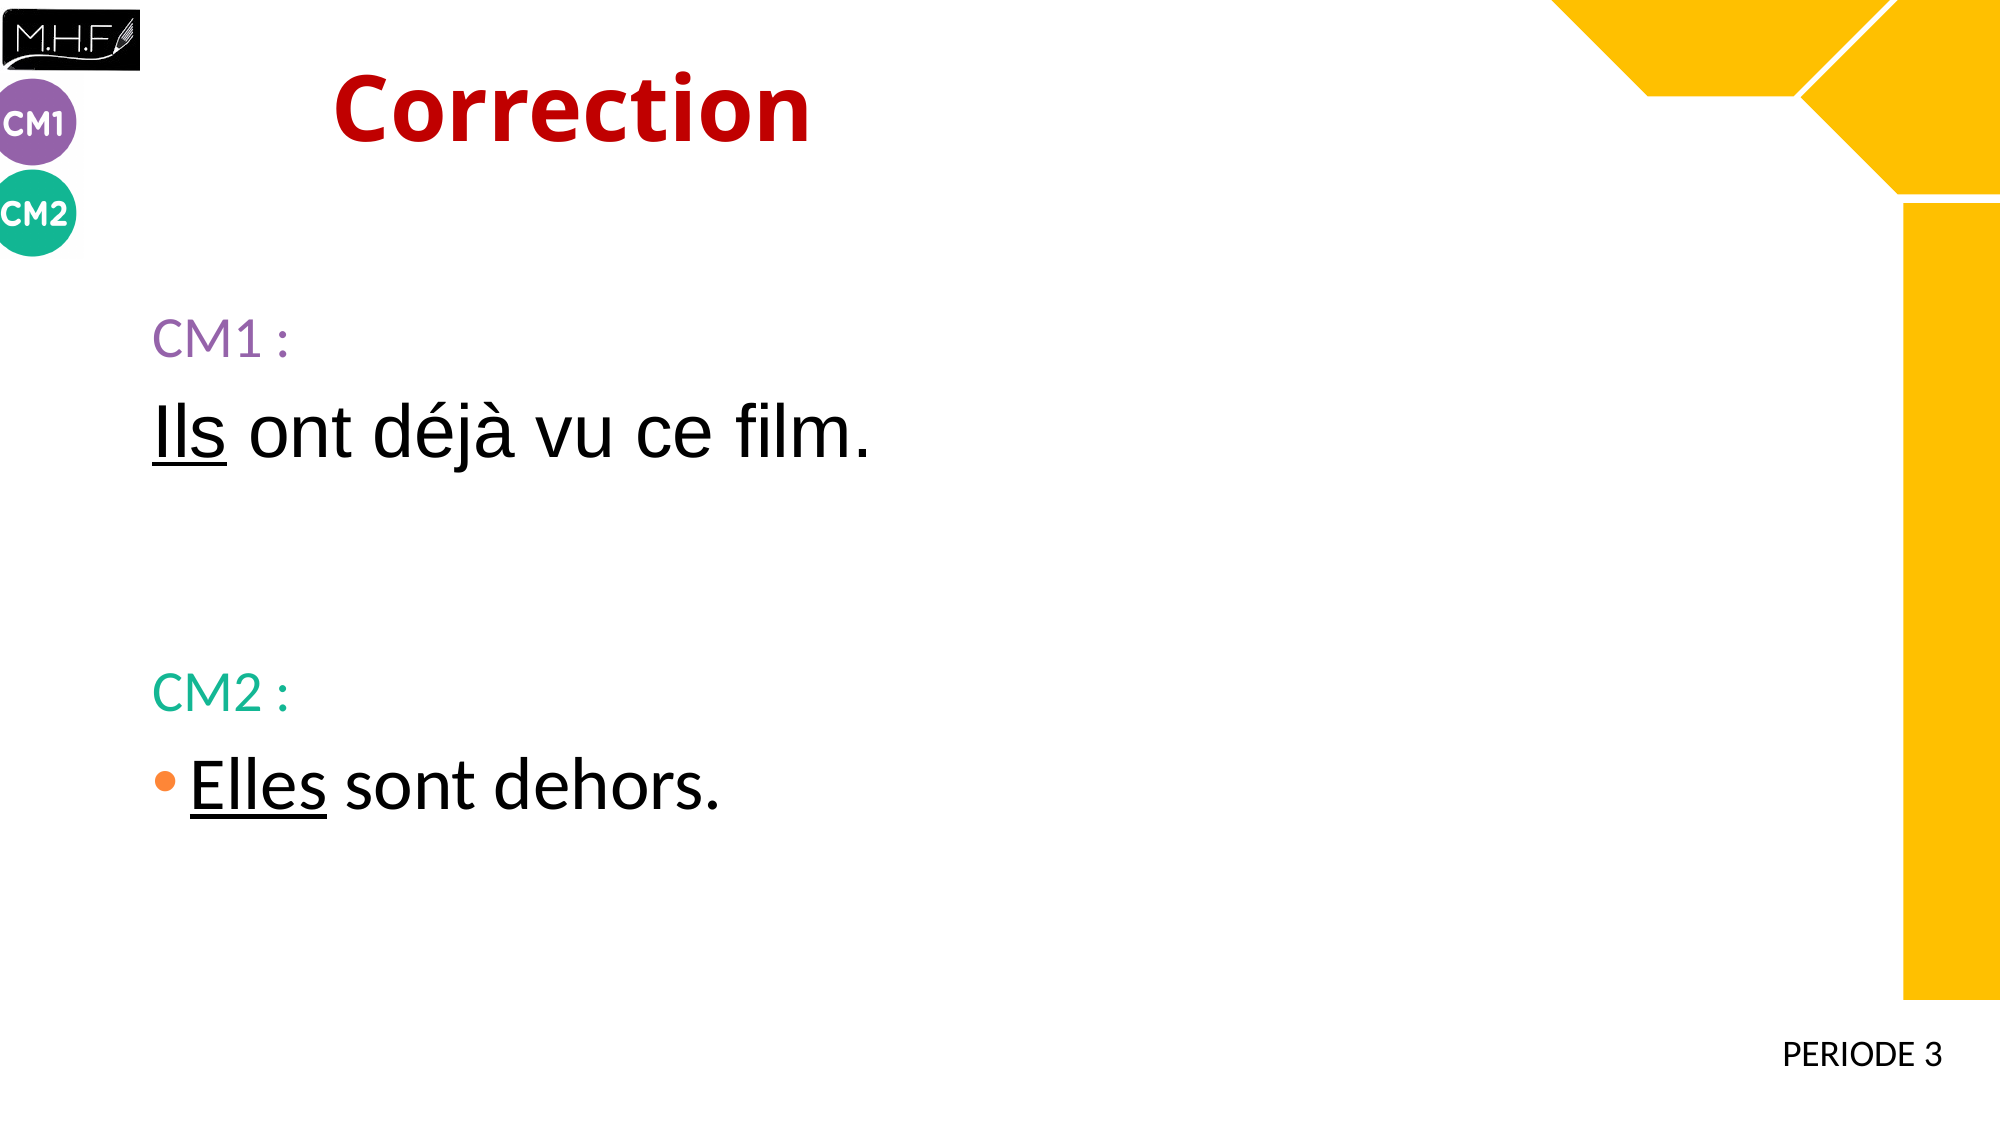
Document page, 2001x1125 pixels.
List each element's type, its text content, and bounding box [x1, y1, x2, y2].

list CM1 : Ils ont déjà vu ce film. CM2 : Elles sont dehors. [137, 299, 1863, 1014]
text_box PERIODE 3 [1362, 1021, 1967, 1125]
picture [0, 7, 140, 259]
text_box [1549, 0, 1892, 98]
text_box [1799, 0, 2000, 196]
text_box [1902, 202, 2000, 1001]
title Correction [316, 3, 1863, 221]
